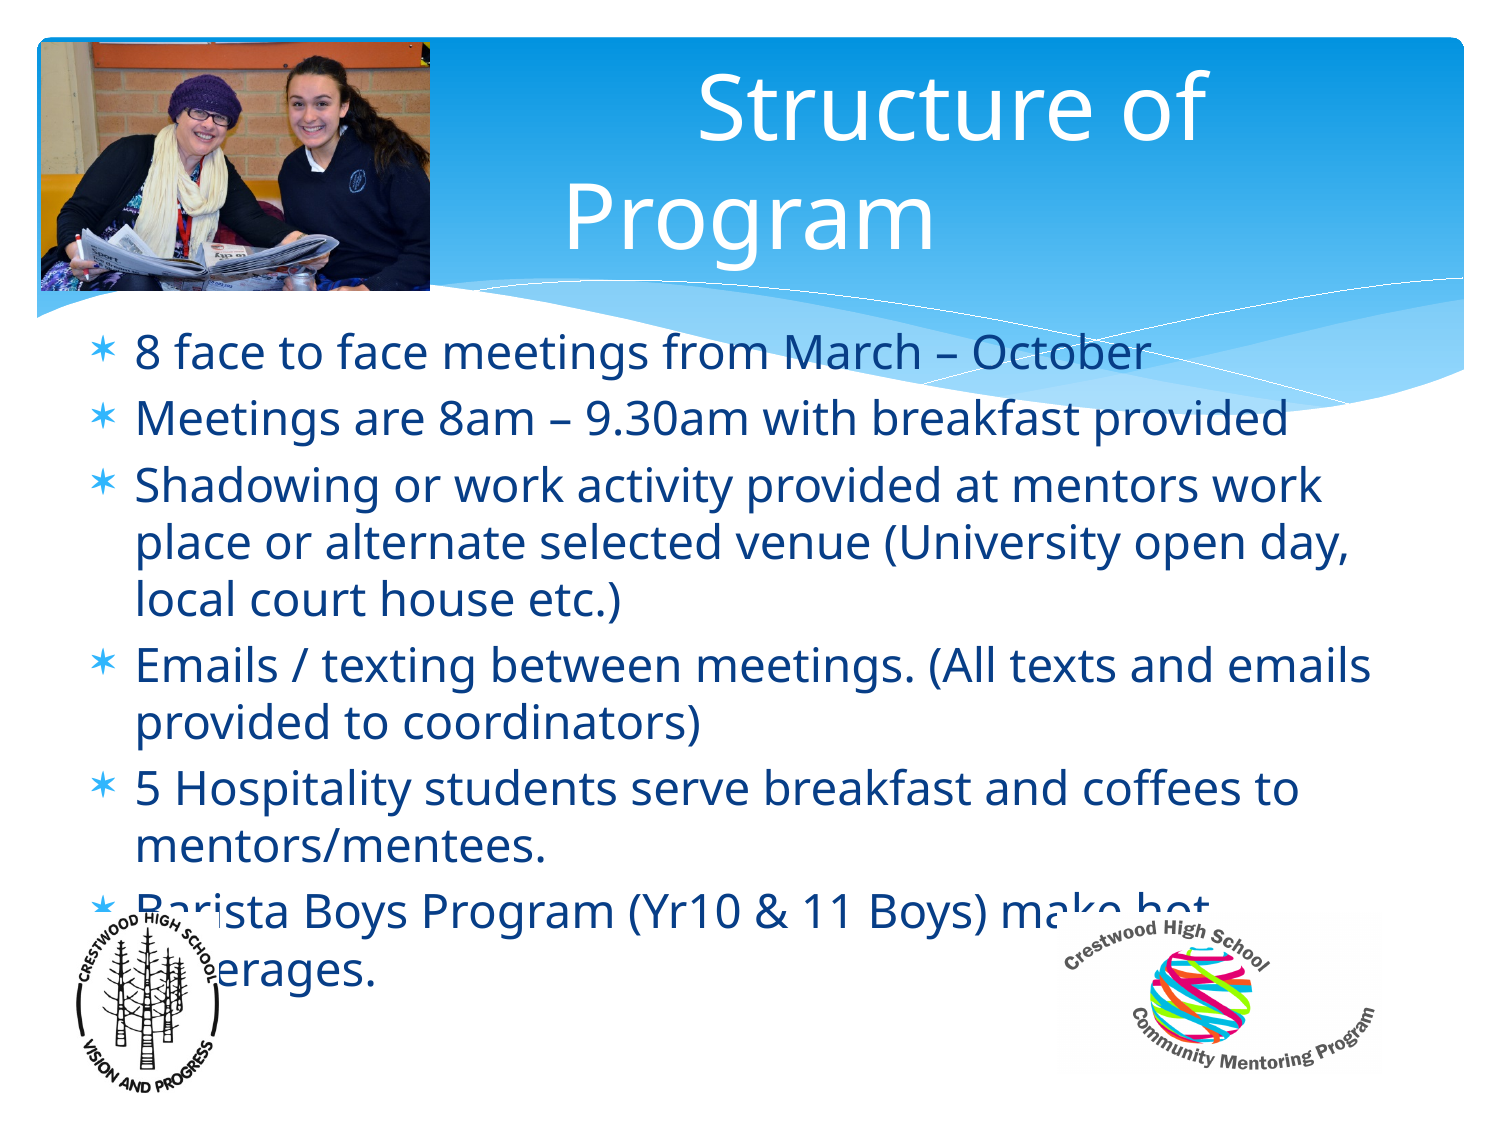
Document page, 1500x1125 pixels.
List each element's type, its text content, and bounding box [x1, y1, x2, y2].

list 8 face to face meetings from March – October Meetings are 8am – 9.30am with breakfast provided Shadowing or work activity provided at mentors work place or alternate selected venue (University open day, local court house etc.) Emails / texting between meetings. (All texts and emails provided to coordinators) 5 Hospitality students serve breakfast and coffees to mentors/mentees. Barista Boys Program (Yr10 & 11 Boys) make hot beverages. [76, 314, 1459, 1005]
title Structure of Program [437, 55, 1425, 261]
picture [1056, 912, 1383, 1074]
picture [76, 912, 219, 1093]
picture [41, 43, 431, 291]
